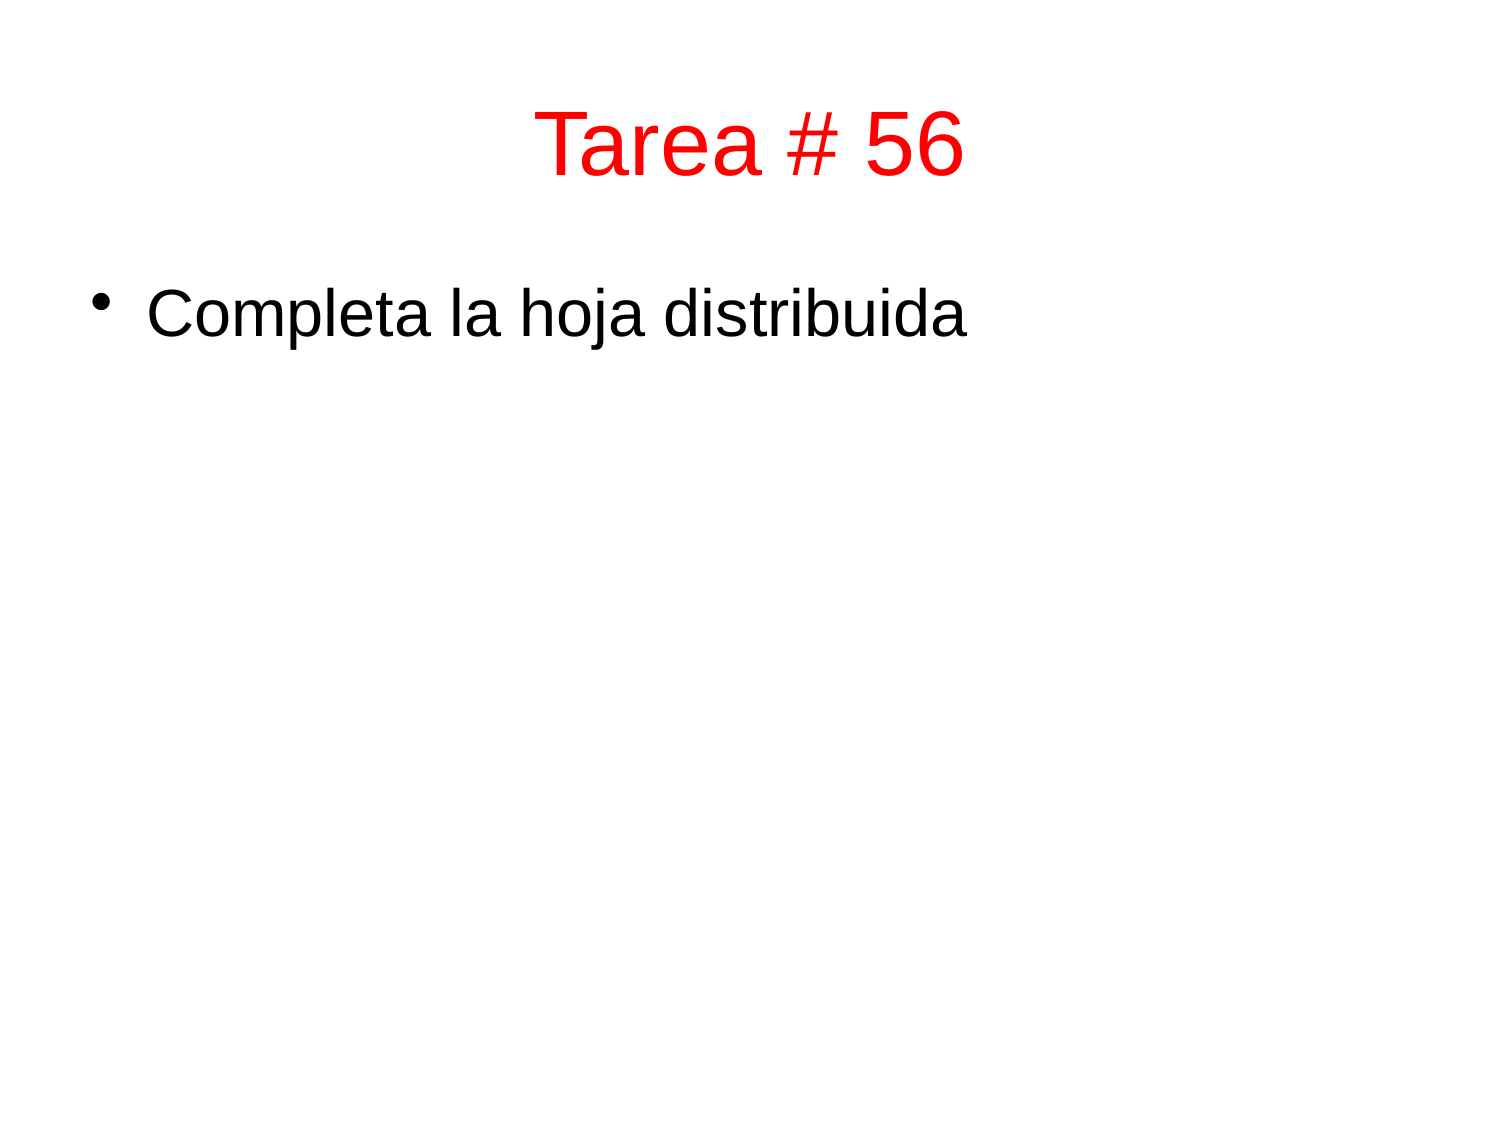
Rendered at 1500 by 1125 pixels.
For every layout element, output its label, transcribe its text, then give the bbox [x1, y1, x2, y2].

list Completa la hoja distribuida [75, 262, 1425, 1005]
title Tarea # 56 [75, 45, 1425, 233]
